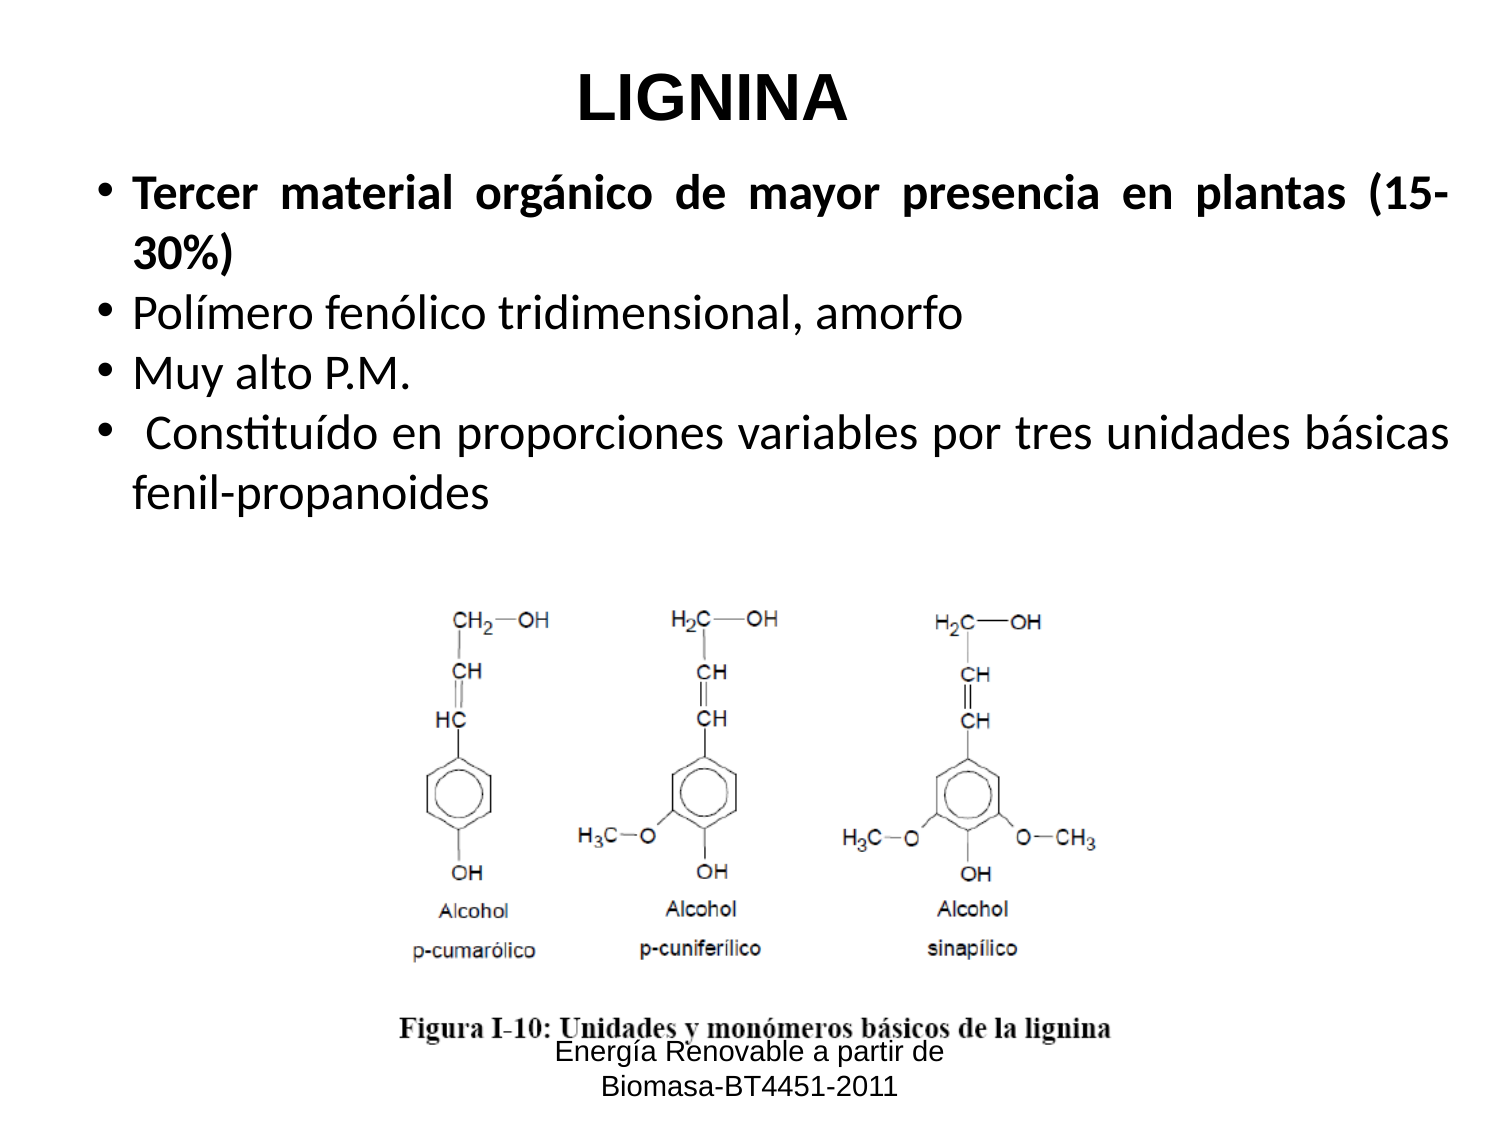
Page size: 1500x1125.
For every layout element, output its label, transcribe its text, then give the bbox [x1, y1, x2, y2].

picture [292, 562, 1223, 1084]
text_box LIGNINA [70, 46, 1382, 142]
text_box Tercer material orgánico de mayor presencia en plantas (15-30%) Polímero fenólico tridimensional, amorfo Muy alto P.M. Constituído en proporciones variables por tres unidades básicas fenil-propanoides [81, 152, 1465, 1068]
footer Energía Renovable a partir de Biomasa-BT4451-2011 [512, 1093, 988, 1103]
